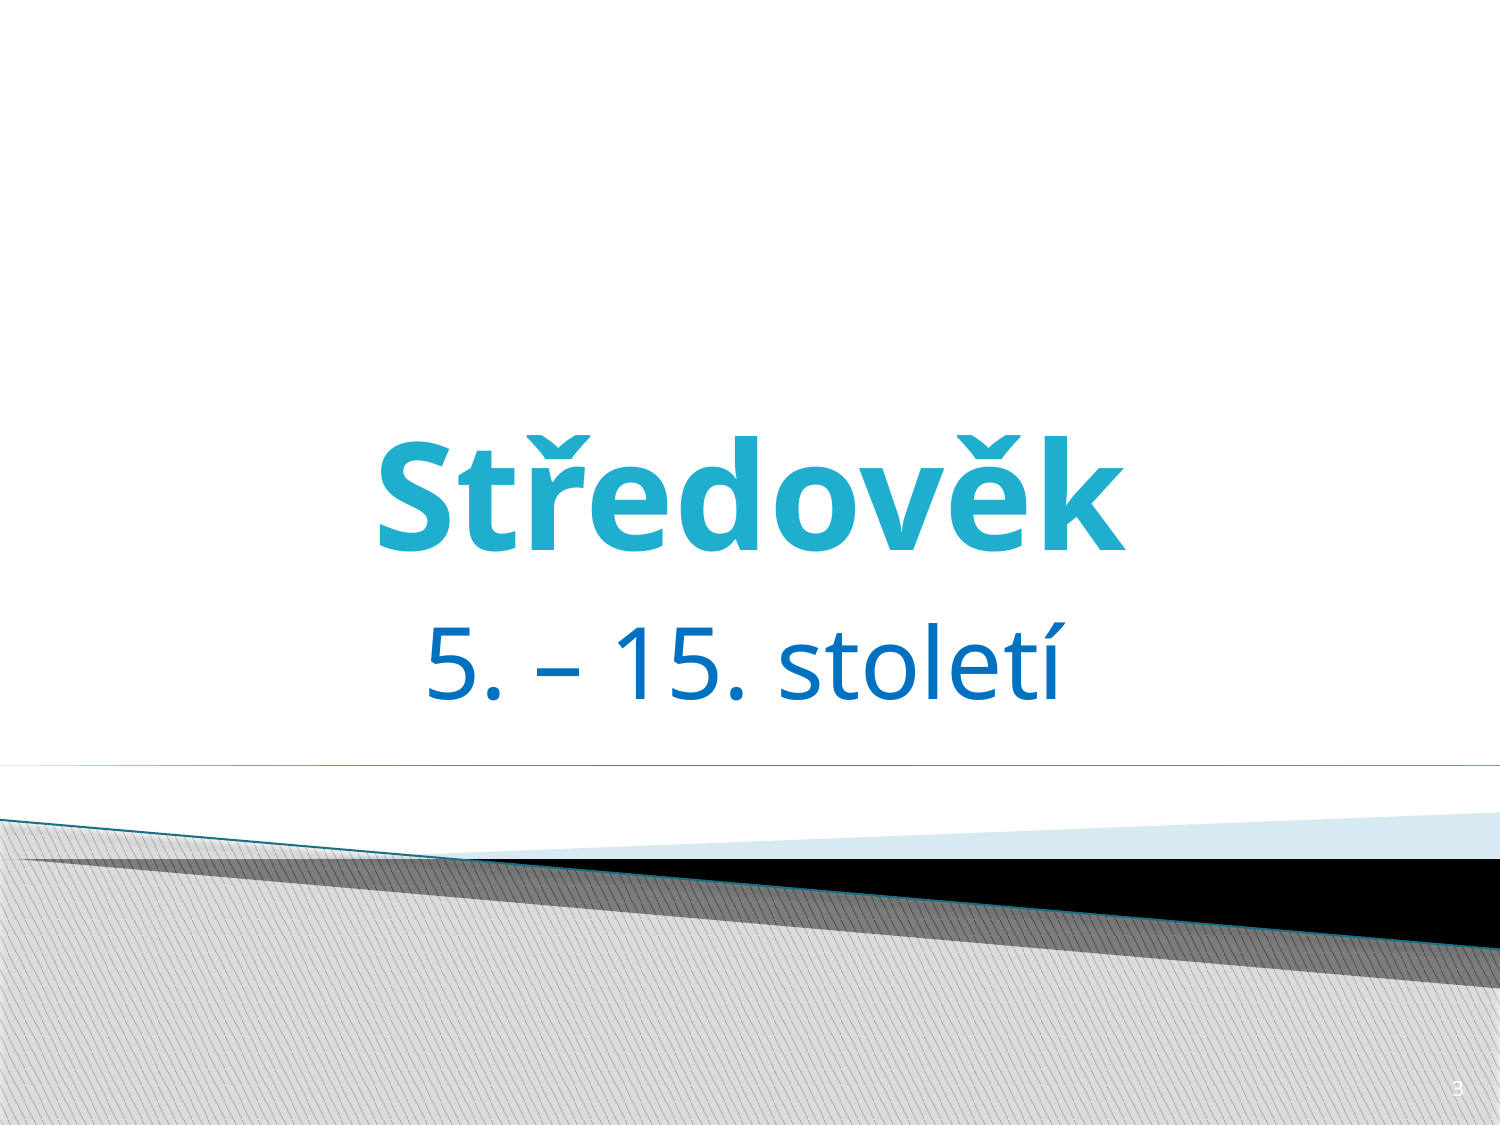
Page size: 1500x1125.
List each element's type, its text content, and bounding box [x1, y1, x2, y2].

subtitle 5. – 15. století [112, 592, 1388, 790]
picture [5, 859, 1500, 989]
slide_number 3 [1418, 1051, 1479, 1112]
title Středověk [112, 287, 1388, 588]
